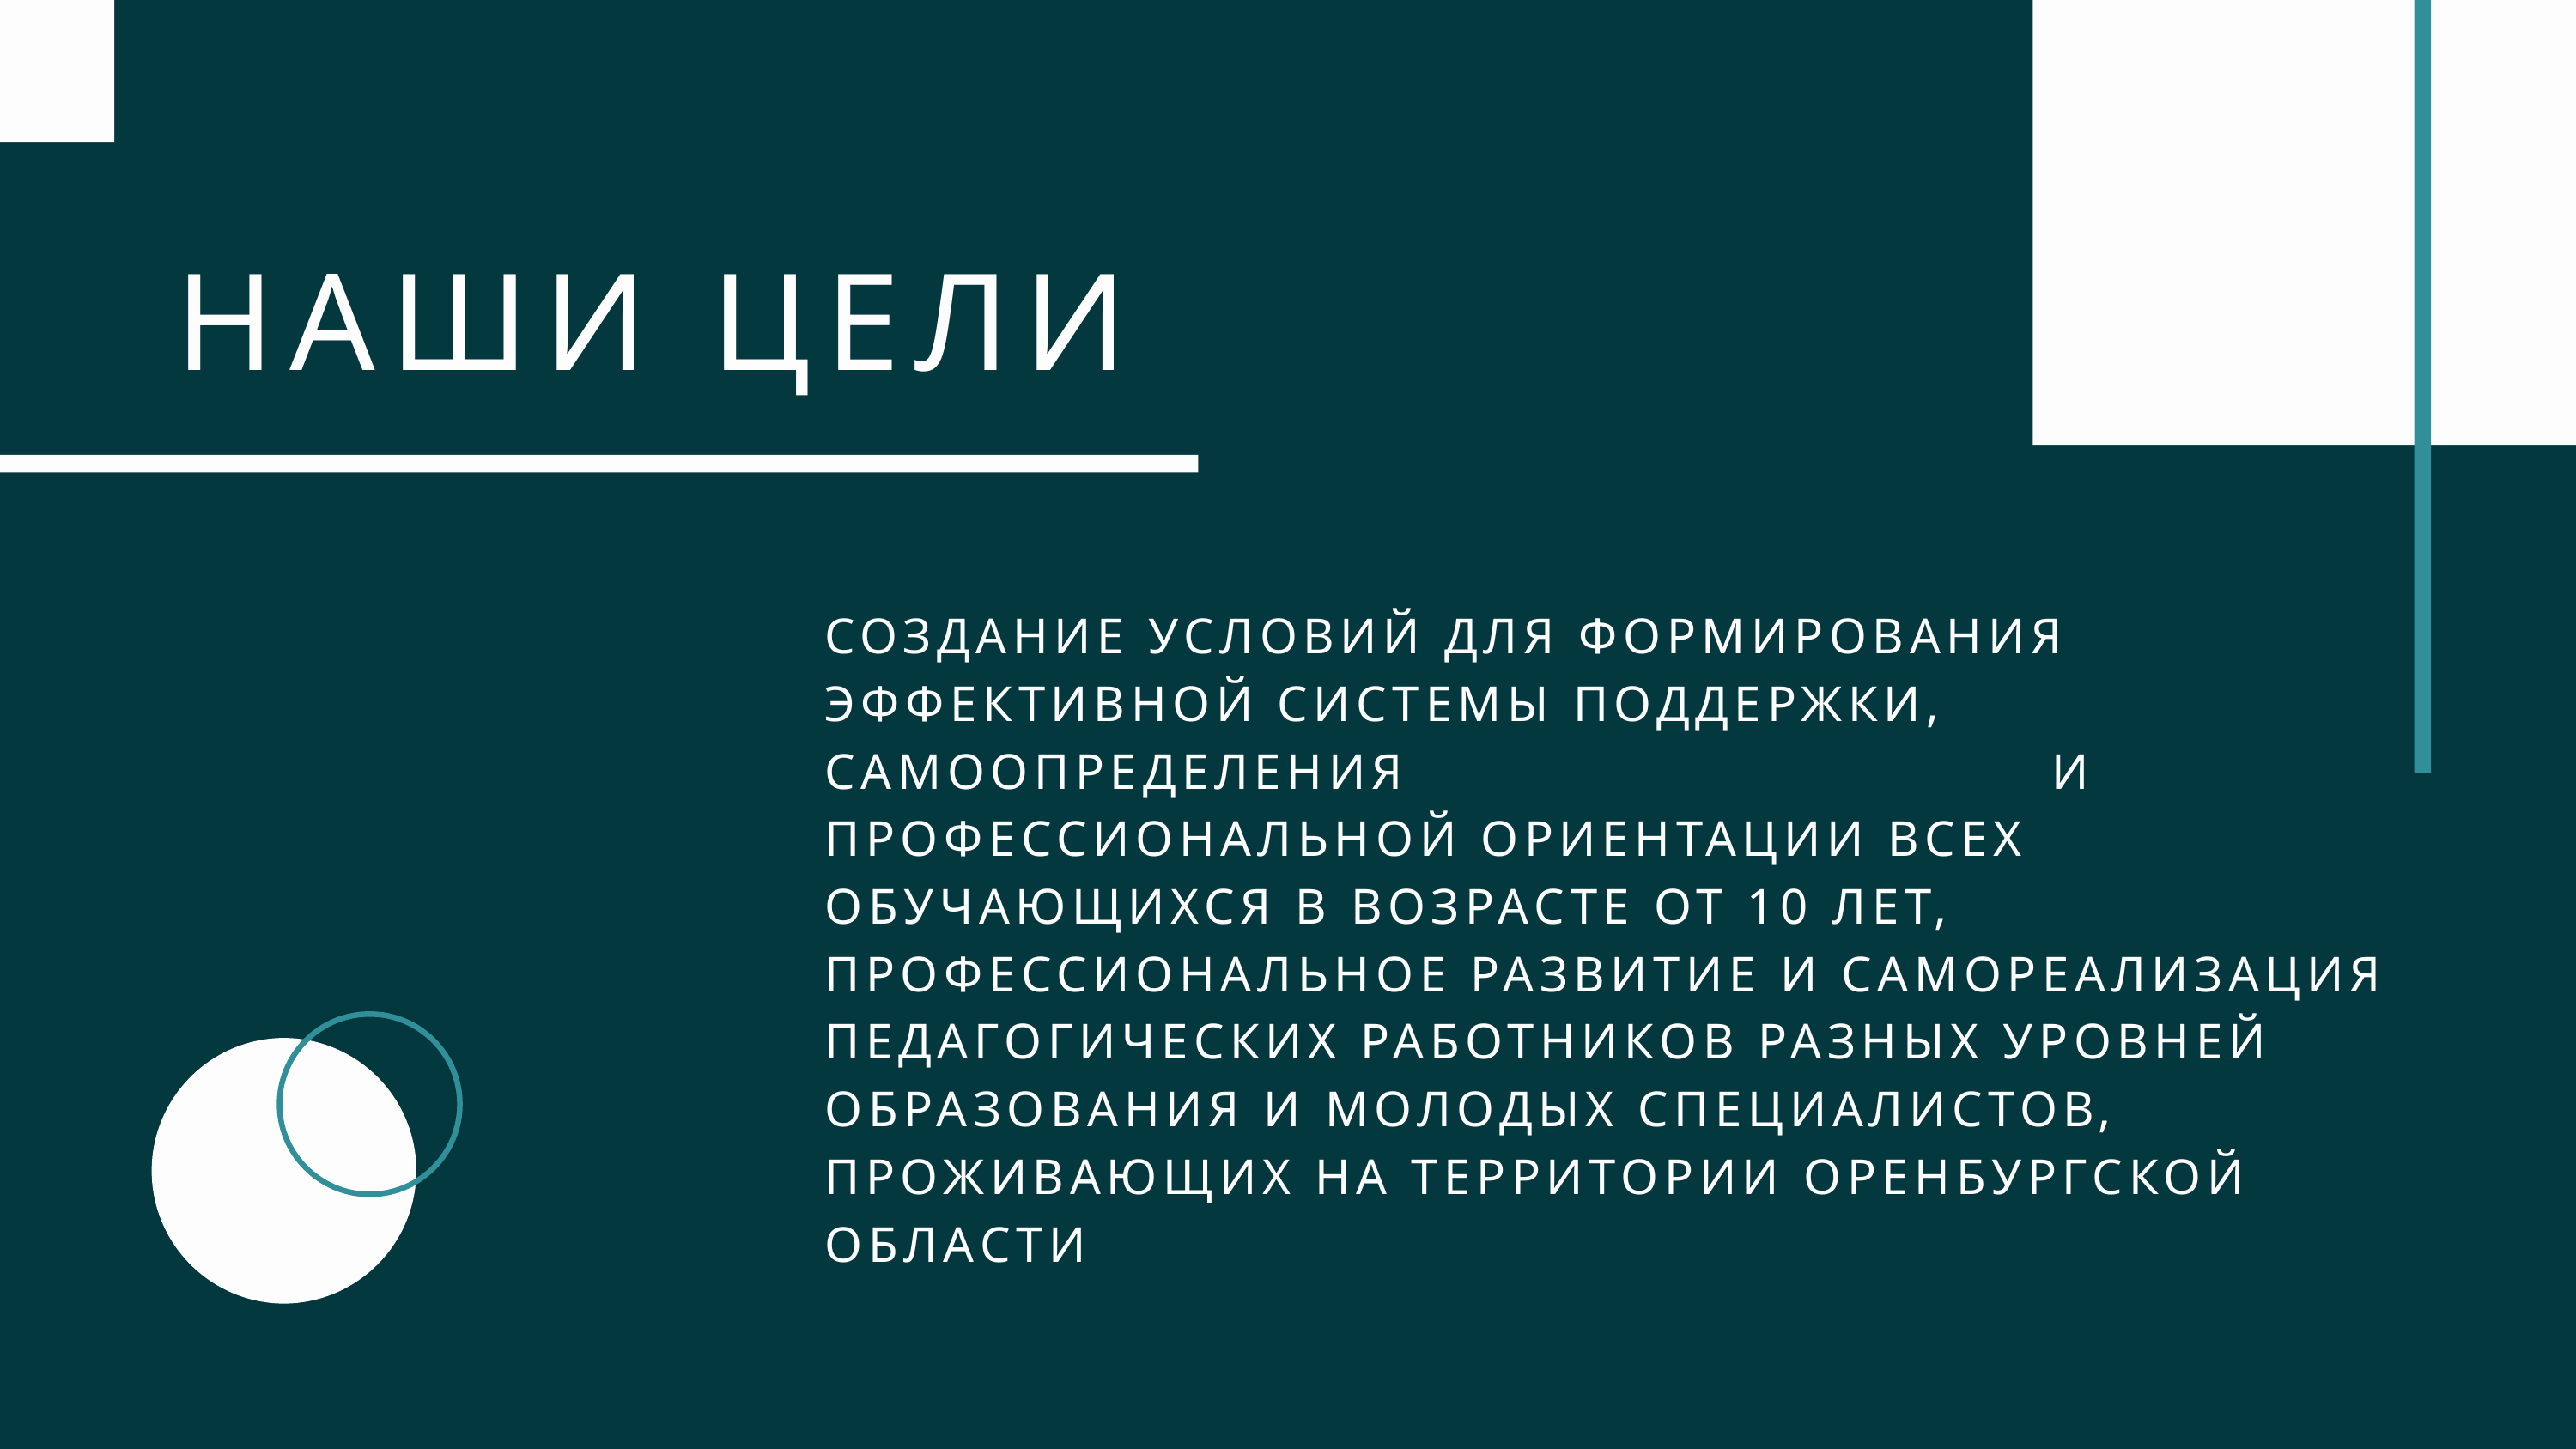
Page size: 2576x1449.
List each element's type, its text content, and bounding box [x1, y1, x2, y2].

text_box [0, 0, 115, 143]
text_box [2414, 0, 2432, 773]
text_box [2032, 0, 2414, 446]
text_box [150, 1037, 417, 1304]
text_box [276, 1010, 464, 1197]
text_box [2432, 0, 2576, 446]
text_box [0, 226, 1199, 473]
text_box СОЗДАНИЕ УСЛОВИЙ ДЛЯ ФОРМИРОВАНИЯ ЭФФЕКТИВНОЙ СИСТЕМЫ ПОДДЕРЖКИ, САМООПРЕДЕЛЕНИЯ И ПРОФЕССИОНАЛЬНОЙ ОРИЕНТАЦИИ ВСЕХ ОБУЧАЮЩИХСЯ В ВОЗРАСТЕ ОТ 10 ЛЕТ, ПРОФЕССИОНАЛЬНОЕ РАЗВИТИЕ И САМОРЕАЛИЗАЦИЯ ПЕДАГОГИЧЕСКИХ РАБОТНИКОВ РАЗНЫХ УРОВНЕЙ ОБРАЗОВАНИЯ И МОЛОДЫХ СПЕЦИАЛИСТОВ, ПРОЖИВАЮЩИХ НА ТЕРРИТОРИИ ОРЕНБУРГСКОЙ ОБЛАСТИ [824, 596, 2415, 1272]
